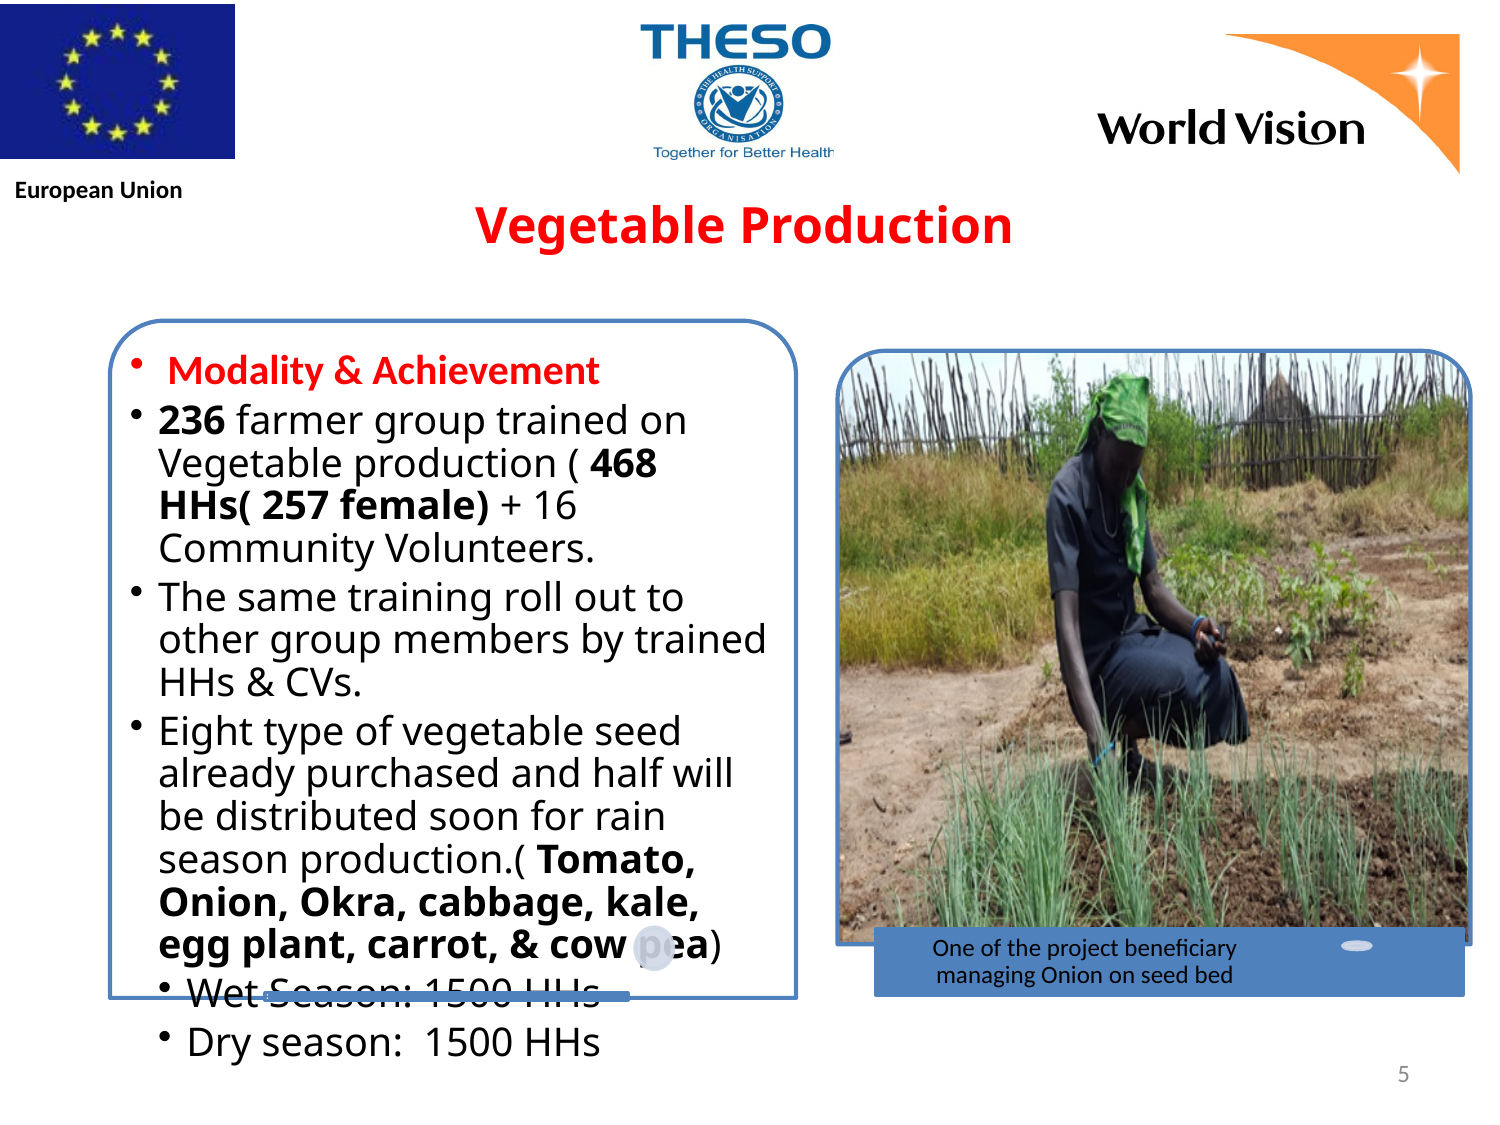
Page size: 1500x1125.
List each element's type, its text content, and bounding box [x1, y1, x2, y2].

slide_number 5 [1074, 1042, 1425, 1103]
picture [0, 4, 235, 160]
title Vegetable Production [337, 166, 1138, 275]
text_box European Union [0, 168, 217, 211]
picture [640, 24, 834, 160]
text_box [107, 299, 1471, 1001]
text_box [1053, 34, 1460, 203]
